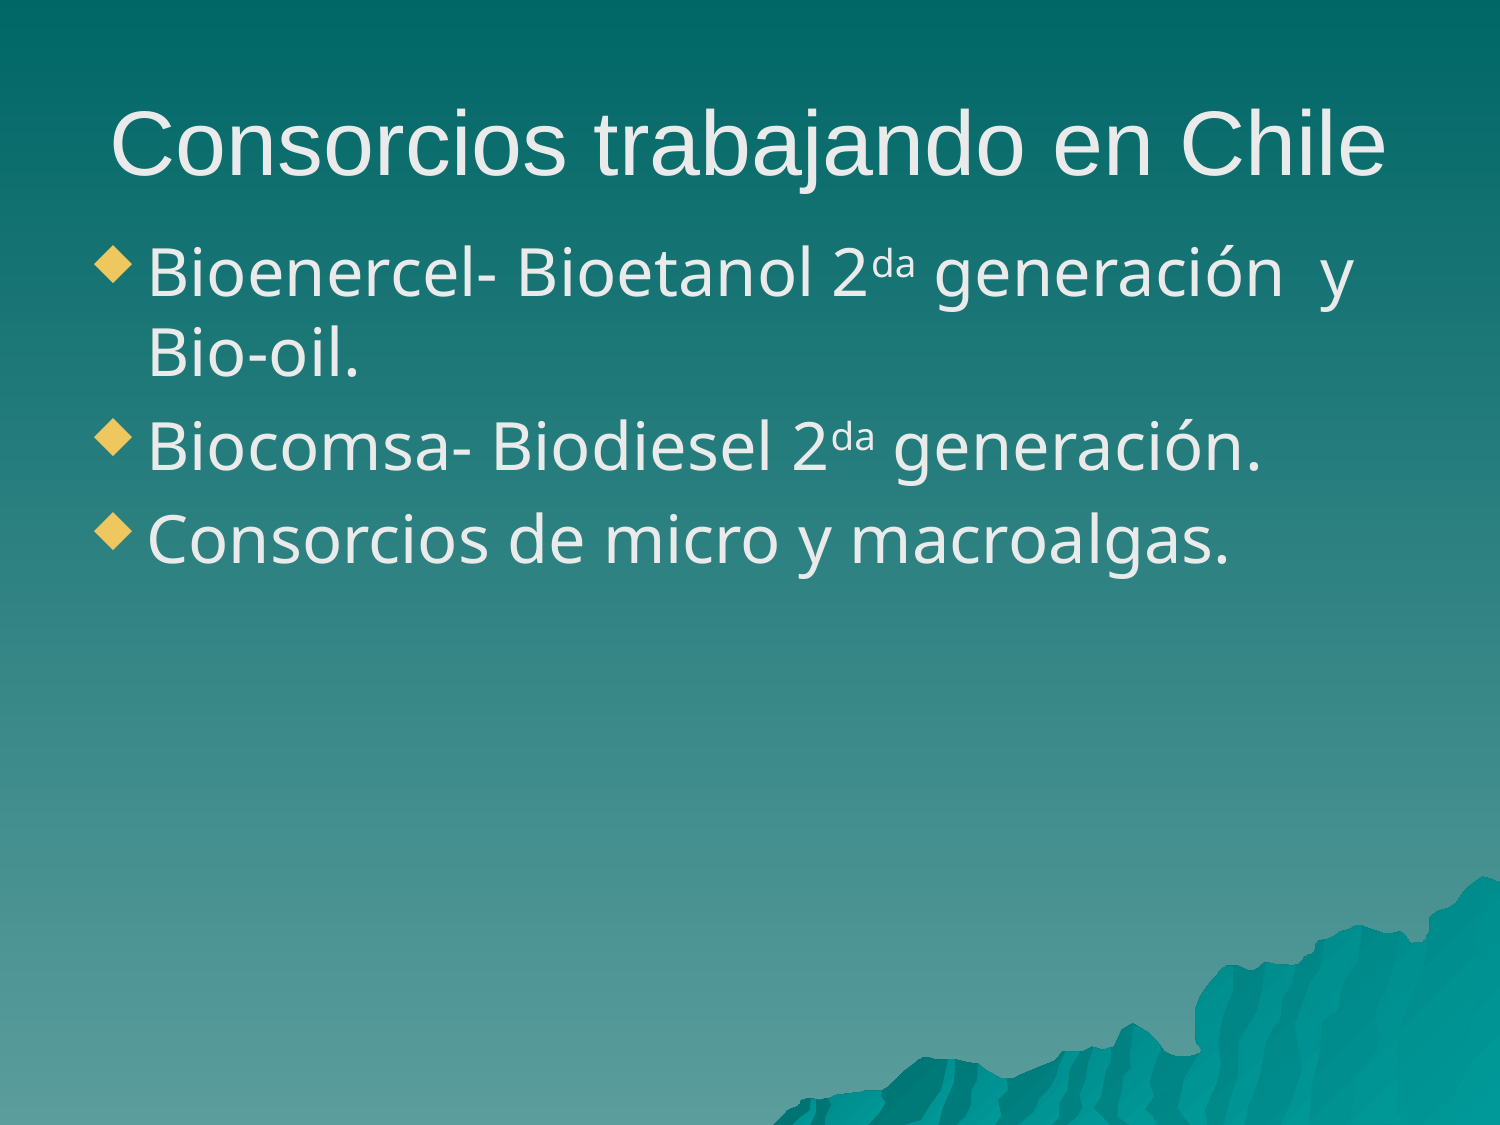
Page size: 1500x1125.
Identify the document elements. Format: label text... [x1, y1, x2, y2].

list Bioenercel- Bioetanol 2da generación y Bio-oil. Biocomsa- Biodiesel 2da generación. Consorcios de micro y macroalgas. [74, 233, 1426, 986]
title Consorcios trabajando en Chile [74, 45, 1426, 233]
